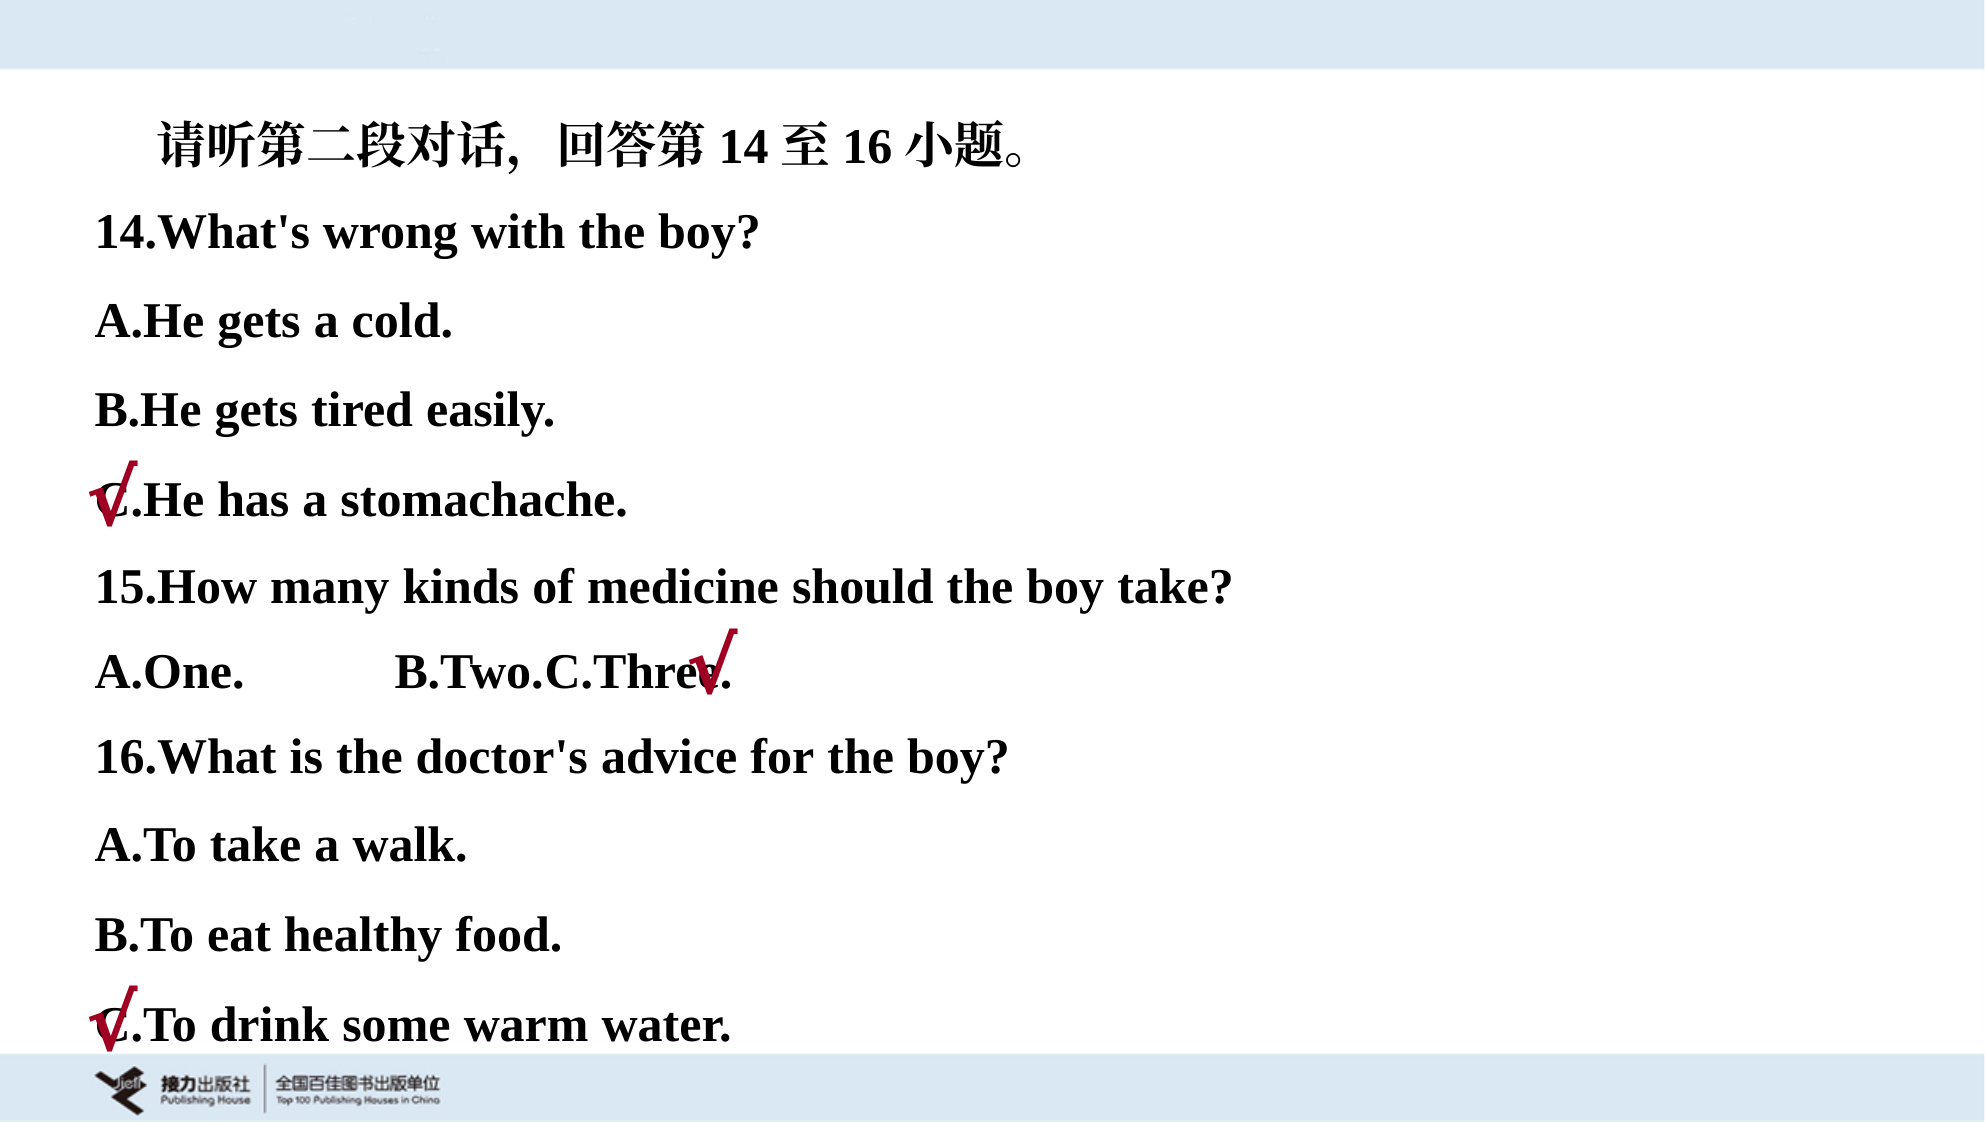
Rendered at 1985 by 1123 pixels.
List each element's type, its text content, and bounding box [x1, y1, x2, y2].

text_box √ [686, 616, 738, 709]
picture [0, 0, 1985, 1122]
text_box A.To take a walk. B.To eat healthy food. C.To drink some warm water. [94, 782, 1892, 1051]
text_box 14.What's wrong with the boy? [94, 173, 1892, 257]
text_box √ [86, 972, 139, 1066]
text_box A.He gets a cold. B.He gets tired easily. C.He has a stomachache. [94, 257, 1892, 527]
text_box A.One. B.Two. C.Three. [94, 613, 1892, 697]
text_box 16.What is the doctor's advice for the boy? [94, 697, 1892, 782]
text_box 请听第二段对话，回答第14至16小题。 [94, 88, 1892, 173]
text_box √ [86, 448, 139, 542]
text_box 15.How many kinds of medicine should the boy take? [94, 528, 1892, 613]
